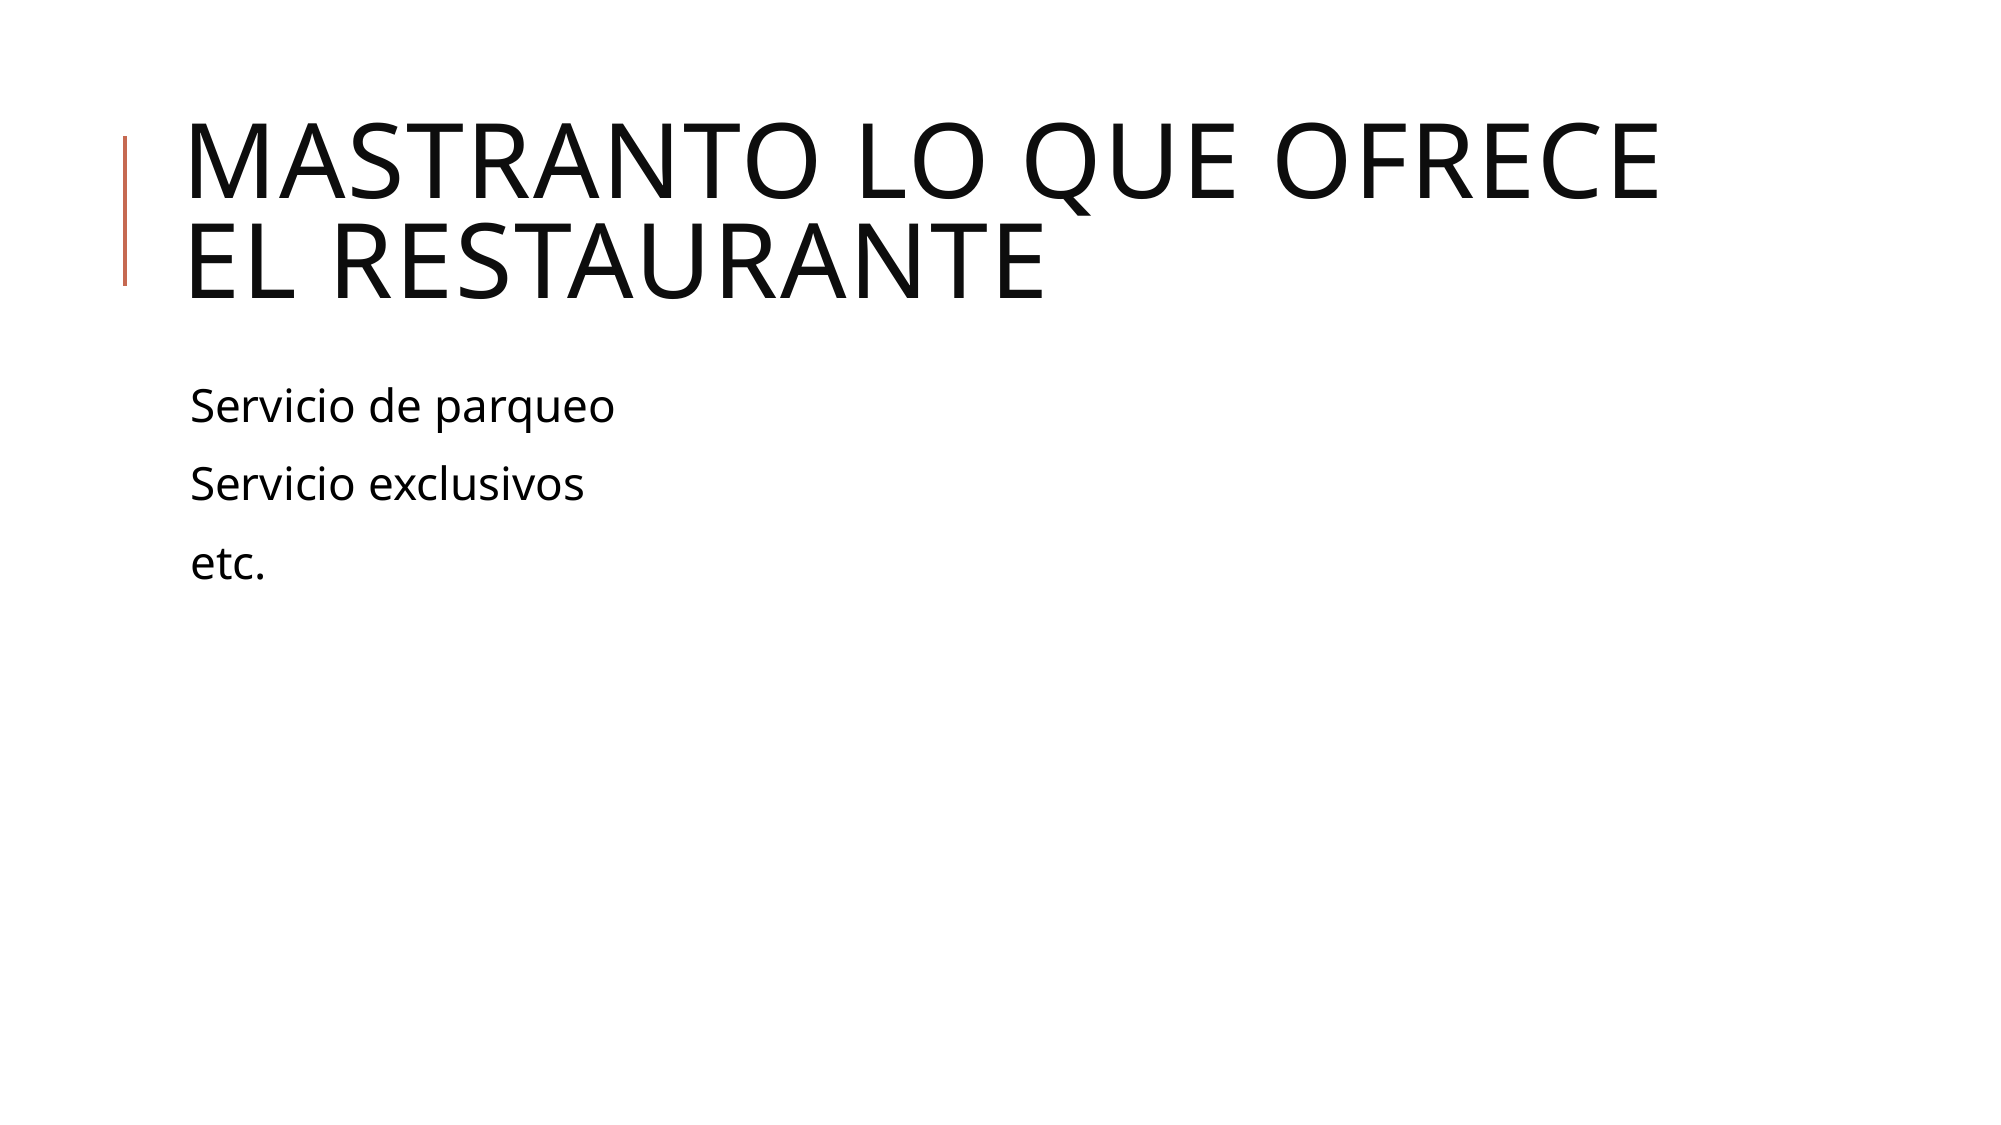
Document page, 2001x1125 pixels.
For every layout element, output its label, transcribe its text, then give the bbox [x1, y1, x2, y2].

title Mastranto lo que ofrece el restaurante [168, 96, 1763, 342]
list Servicio de parqueo Servicio exclusivos etc. [168, 375, 1763, 1035]
